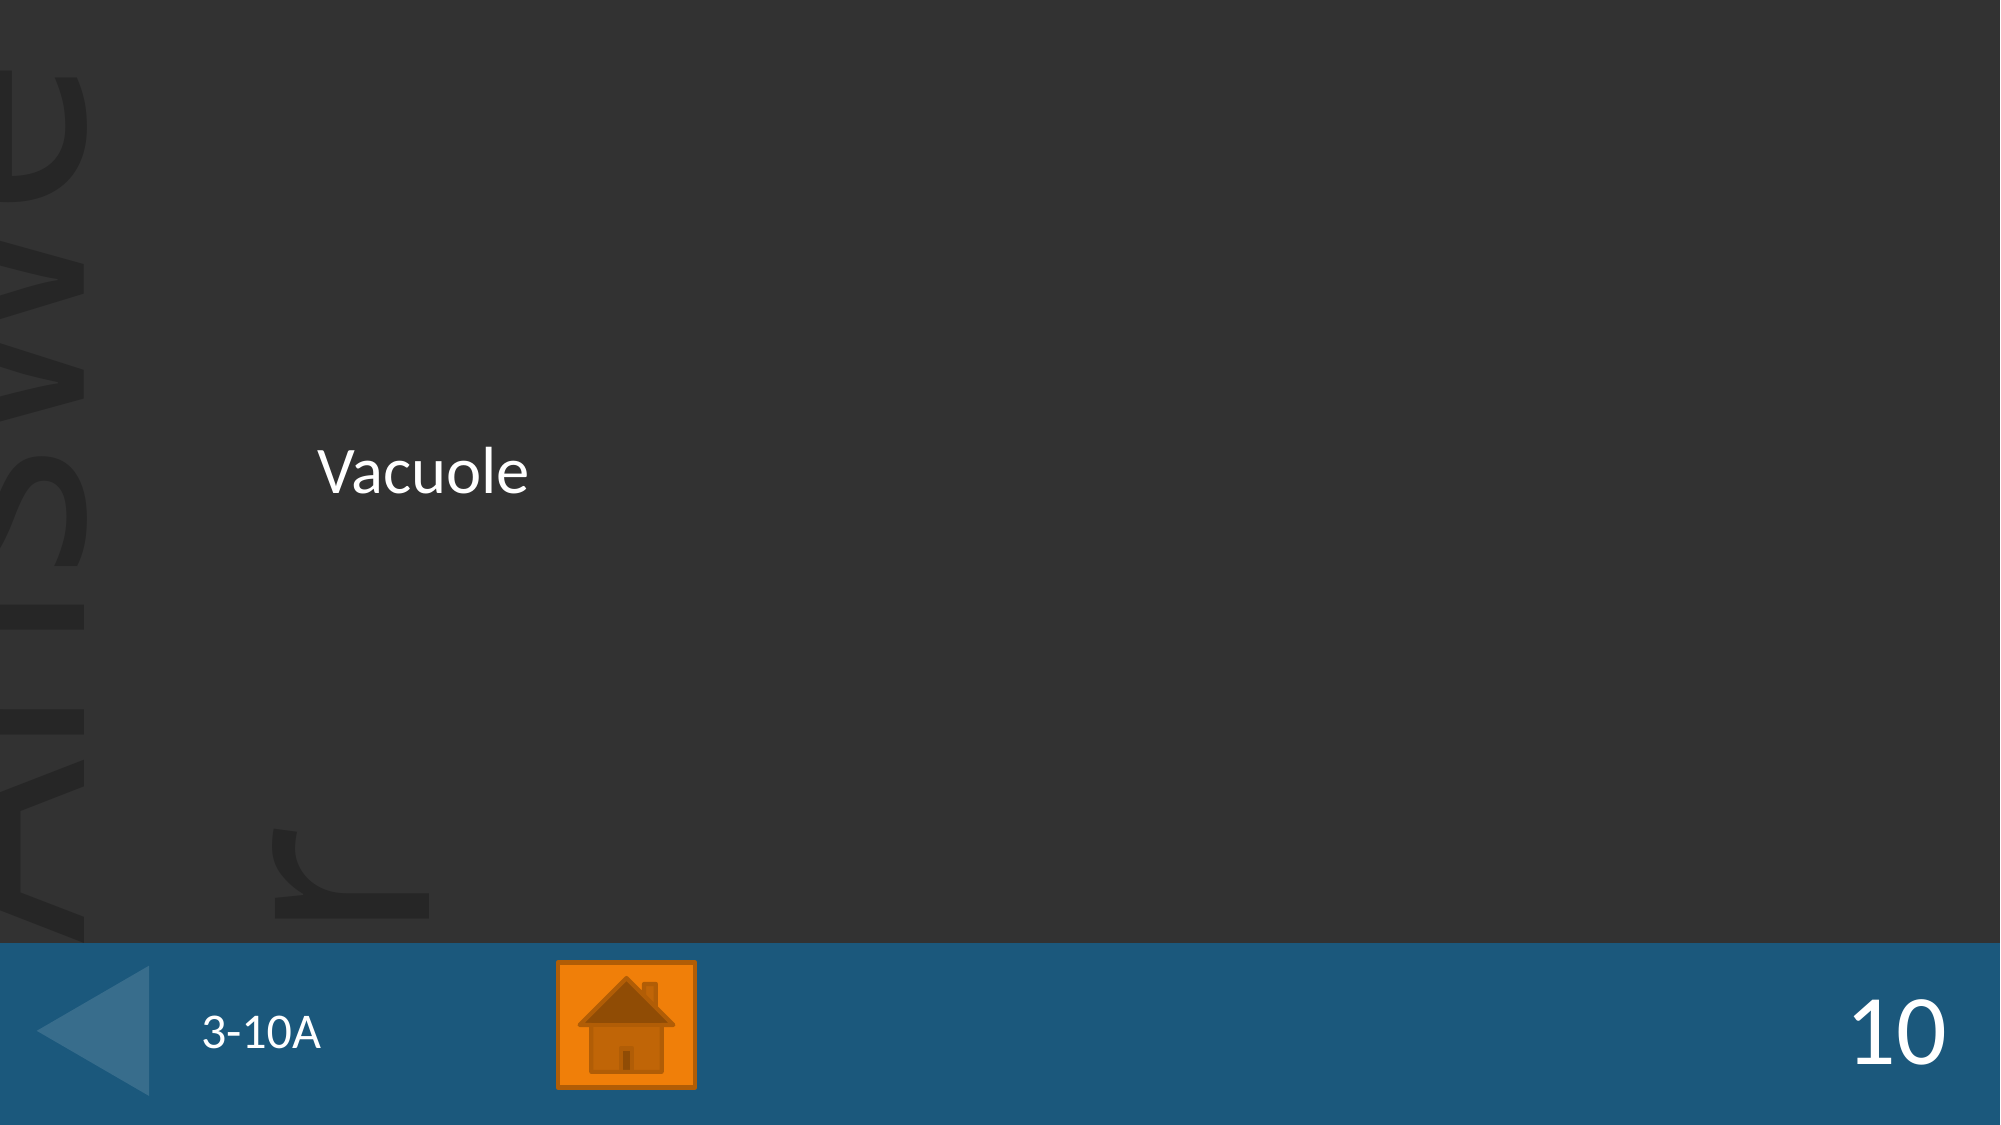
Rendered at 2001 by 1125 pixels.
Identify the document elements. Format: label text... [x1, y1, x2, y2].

title 3-10A [185, 967, 1494, 1097]
text_box [556, 960, 697, 1090]
list 10 [1494, 967, 1963, 1097]
list Vacuole [302, 307, 1760, 636]
